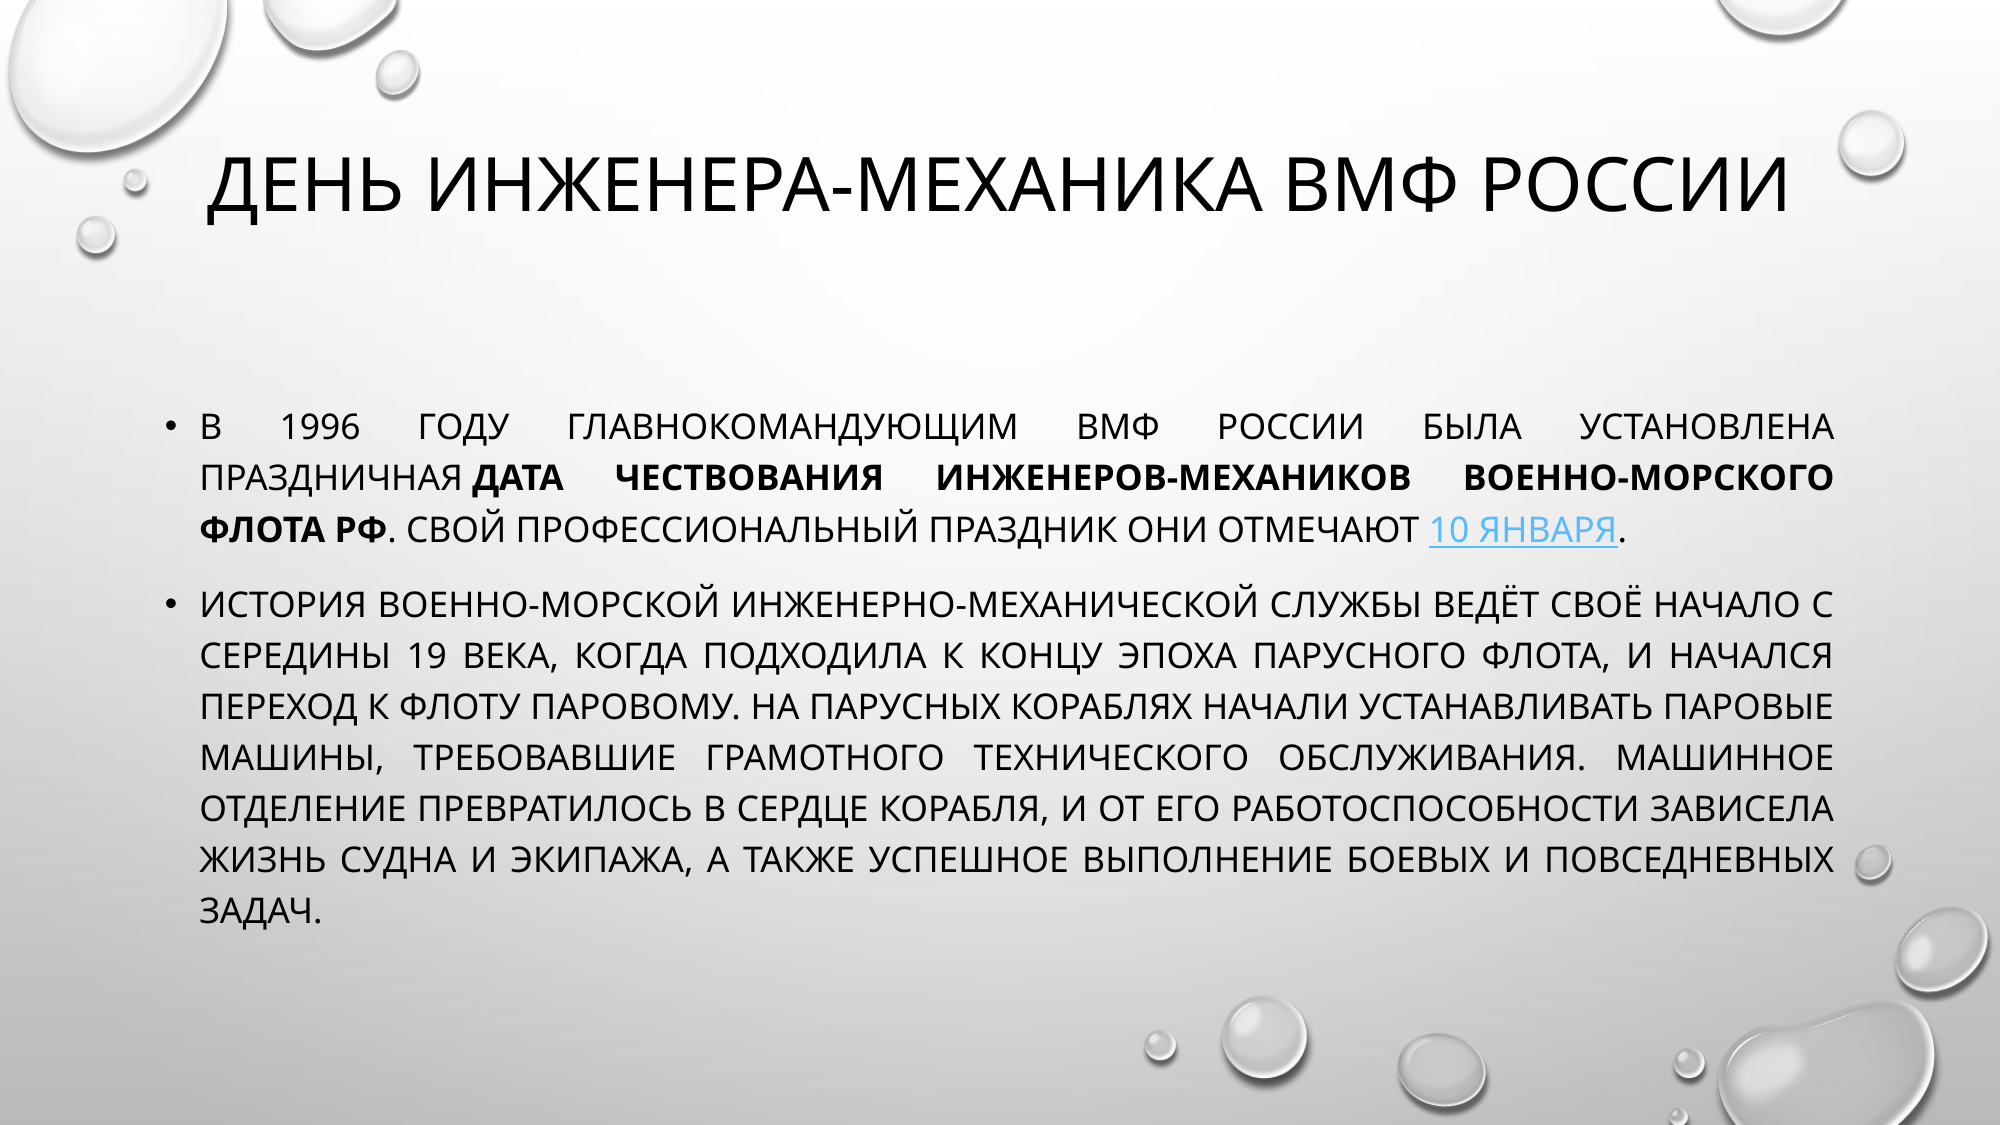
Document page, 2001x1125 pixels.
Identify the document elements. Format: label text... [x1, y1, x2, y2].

title День инженера-механика ВМФ России [149, 101, 1851, 364]
picture [0, 0, 2000, 1125]
list В 1996 году Главнокомандующим ВМФ России была установлена праздничная дата чествования инженеров-механиков военно-морского флота РФ. Свой профессиональный праздник они отмечают 10 января. История военно-морской инженерно-механической службы ведёт своё начало с середины 19 века, когда подходила к концу эпоха парусного флота, и начался переход к флоту паровому. На парусных кораблях начали устанавливать паровые машины, требовавшие грамотного технического обслуживания. Машинное отделение превратилось в сердце корабля, и от его работоспособности зависела жизнь судна и экипажа, а также успешное выполнение боевых и повседневных задач. [149, 388, 1850, 950]
